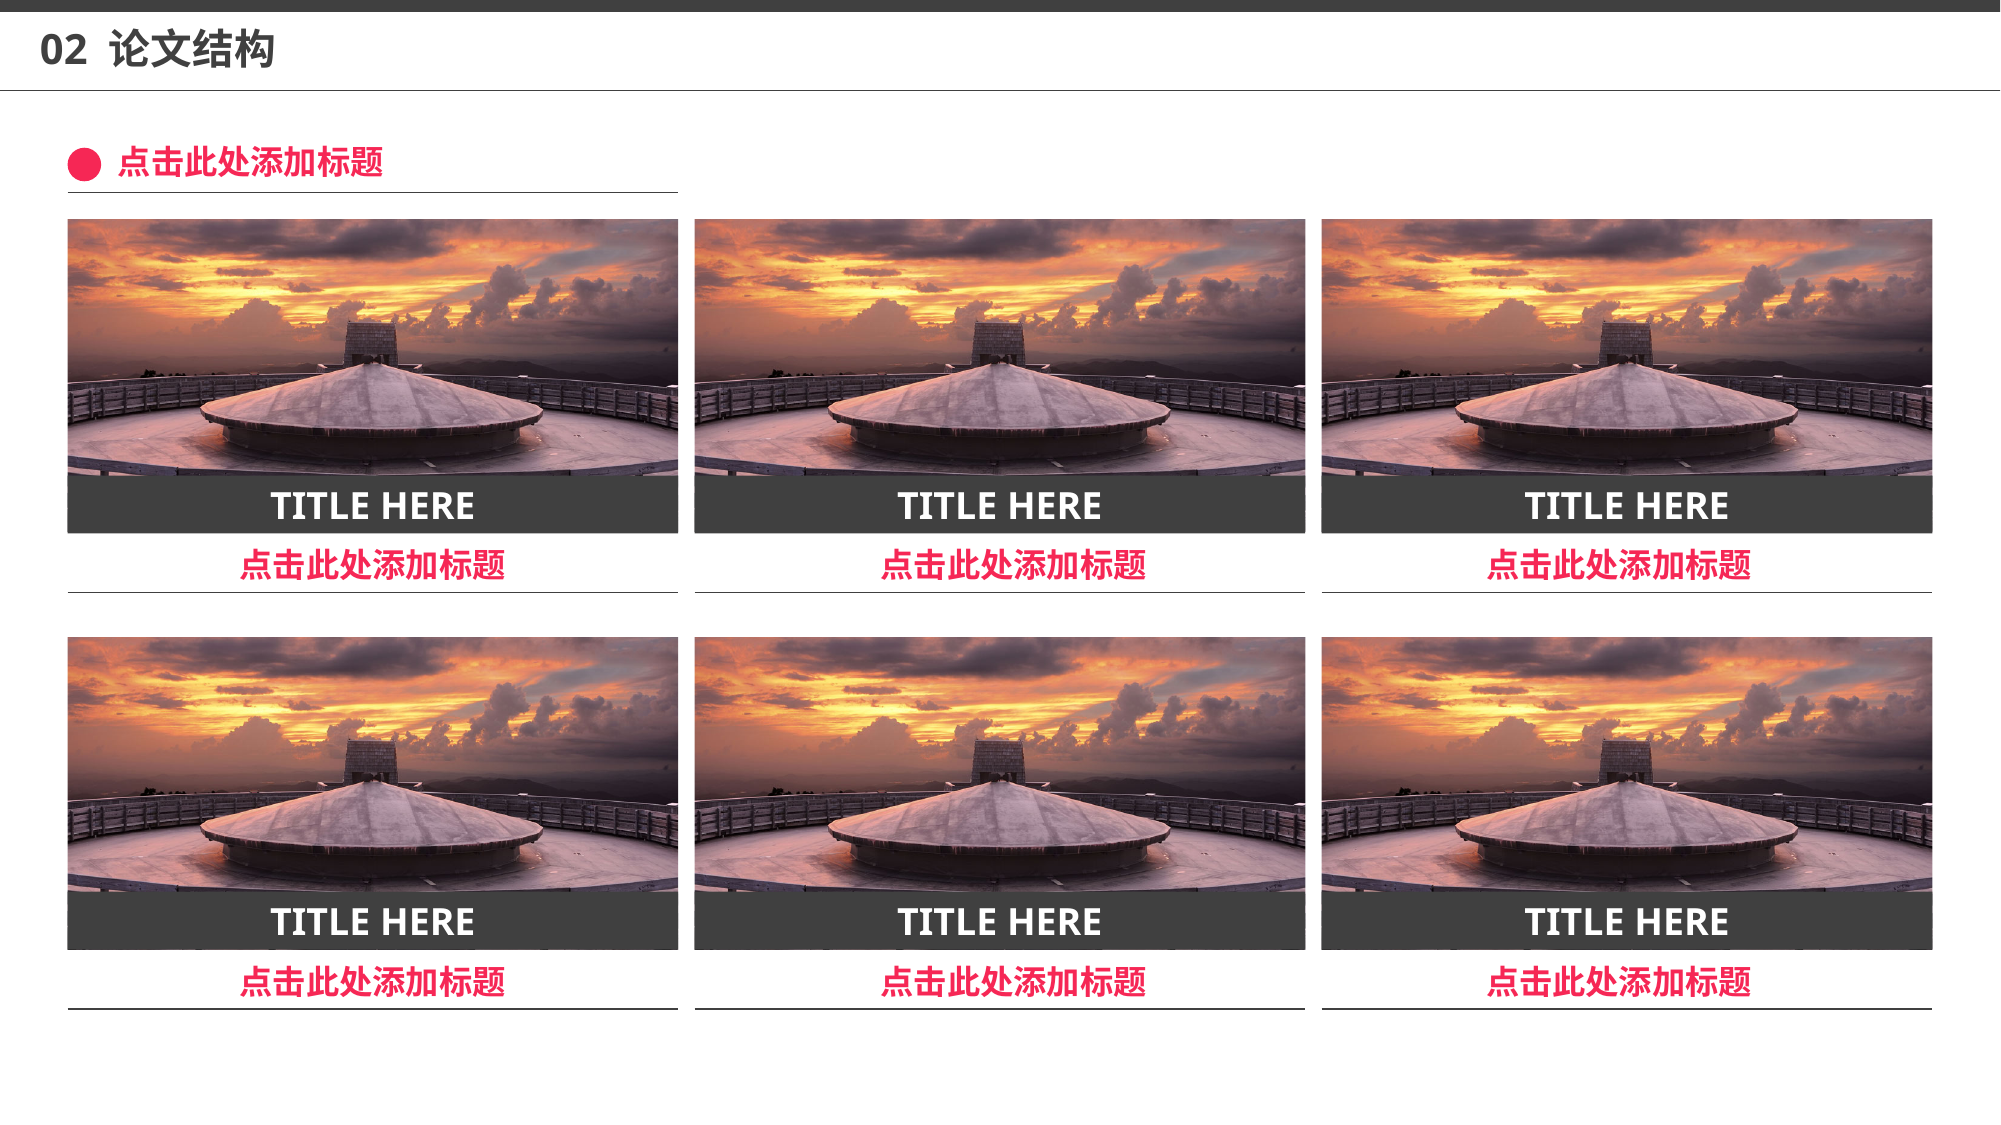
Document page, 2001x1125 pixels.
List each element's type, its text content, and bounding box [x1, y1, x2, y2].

text_box 点击此处添加标题 [1471, 953, 1767, 1008]
text_box 点击此处添加标题 [102, 133, 399, 189]
text_box 点击此处添加标题 [866, 953, 1162, 1008]
text_box 点击此处添加标题 [224, 953, 521, 1008]
picture [67, 637, 679, 950]
text_box [67, 147, 102, 182]
text_box 点击此处添加标题 [224, 537, 521, 592]
picture [694, 637, 1306, 950]
text_box 点击此处添加标题 [866, 537, 1162, 592]
text_box 点击此处添加标题 [1471, 537, 1767, 592]
picture [1321, 637, 1933, 950]
picture [67, 219, 679, 532]
picture [694, 219, 1306, 532]
list 02 论文结构 [24, 21, 919, 81]
picture [1321, 219, 1933, 532]
